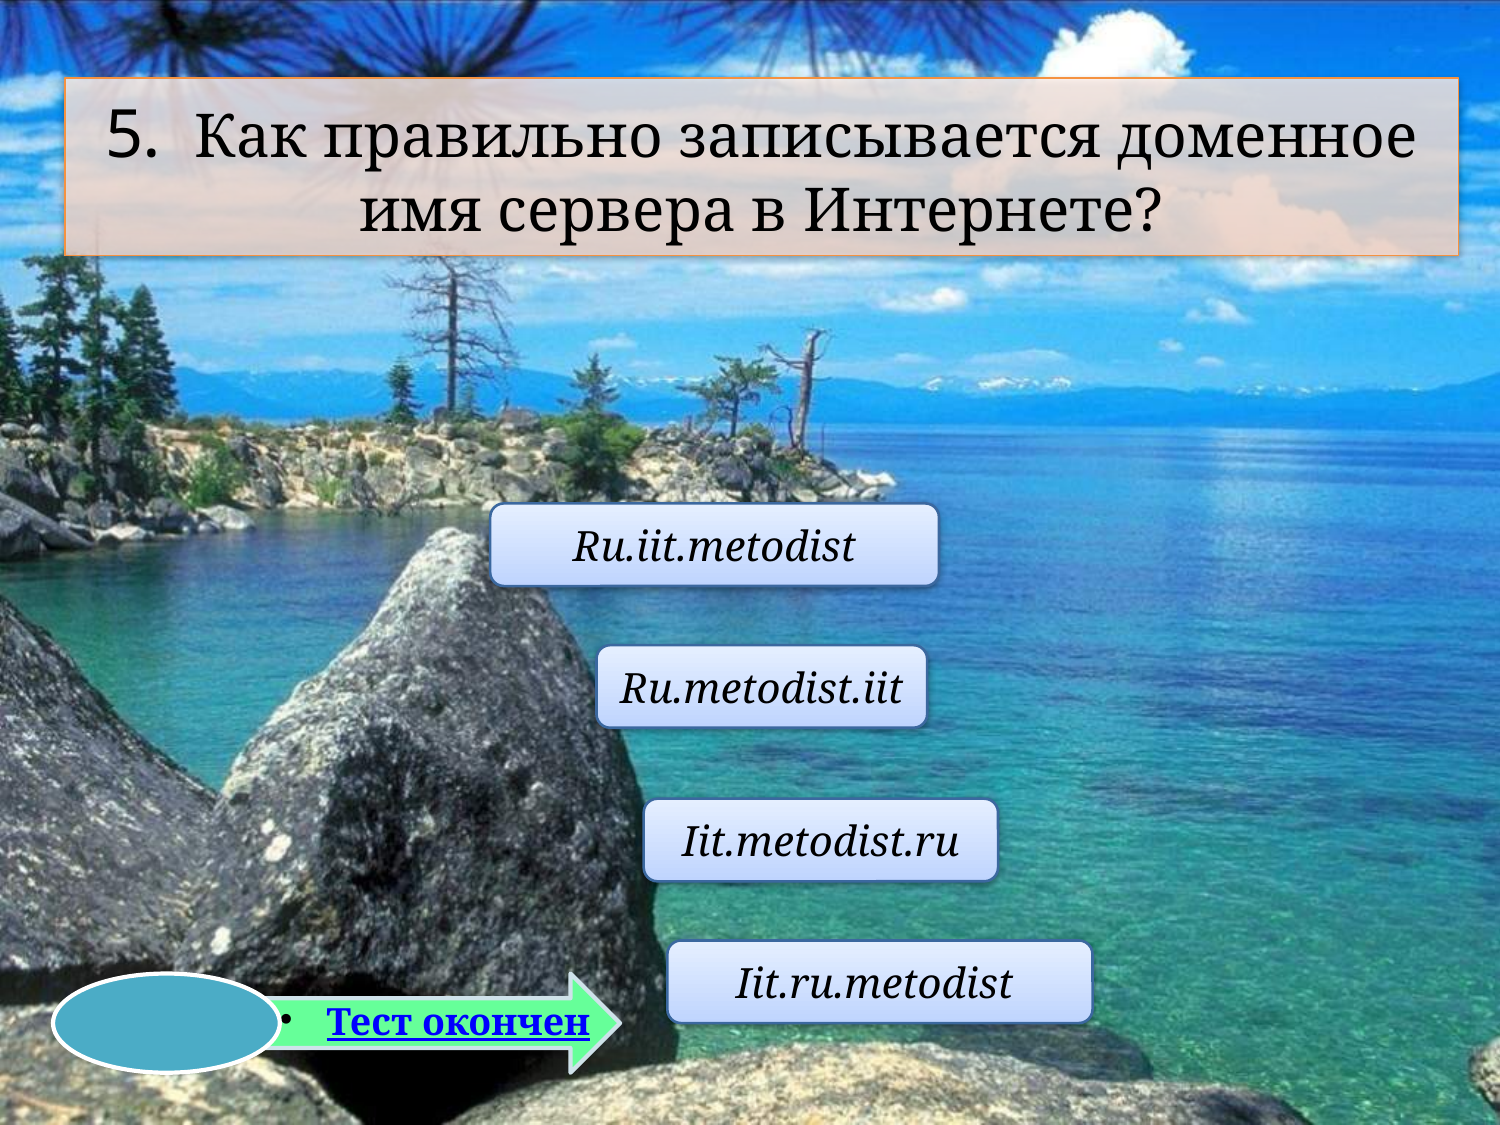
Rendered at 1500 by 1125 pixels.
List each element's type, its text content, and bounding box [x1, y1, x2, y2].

text_box Ru.iit.metodist [489, 502, 940, 587]
title 5. Как правильно записывается доменное имя сервера в Интернете? [64, 77, 1459, 256]
picture [0, 0, 1500, 1125]
text_box Ru.metodist.iit [595, 644, 928, 729]
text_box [52, 951, 621, 1095]
text_box Iit.metodist.ru [642, 797, 999, 883]
text_box Iit.ru.metodist [666, 939, 1094, 1024]
